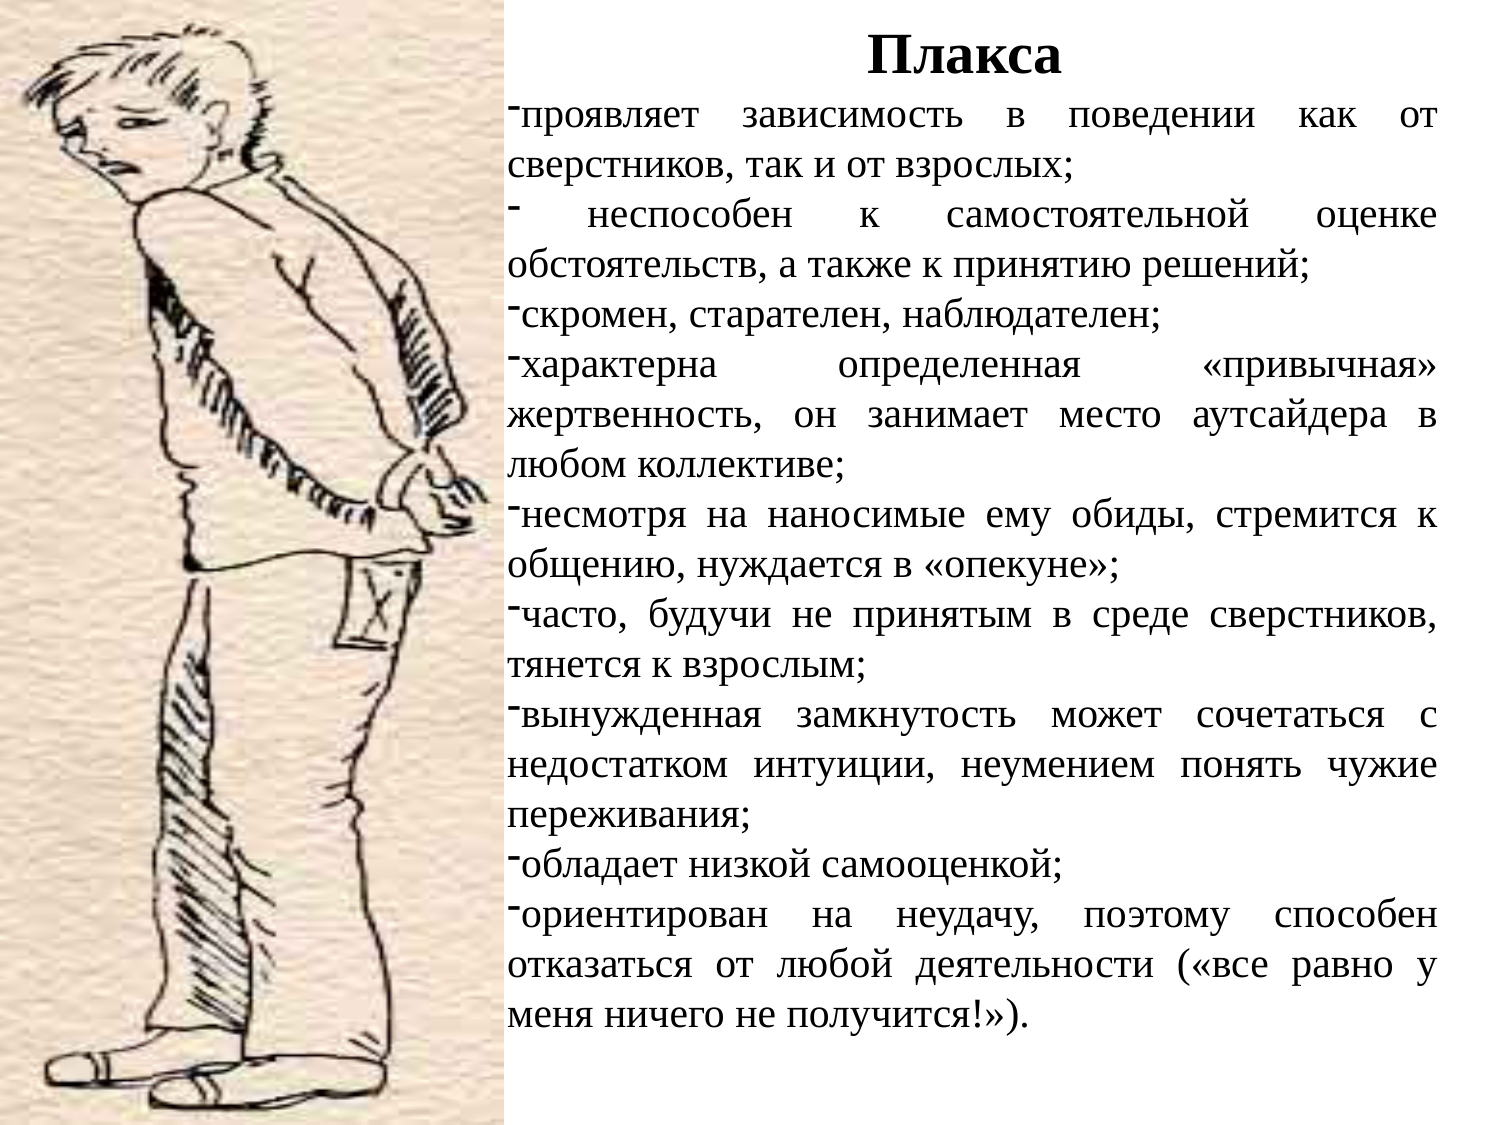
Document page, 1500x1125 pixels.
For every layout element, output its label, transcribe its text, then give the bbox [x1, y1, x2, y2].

text_box Плакса проявляет зависимость в поведении как от сверстников, так и от взрослых; неспособен к самостоятельной оценке обстоятельств, а также к принятию решений; скромен, старателен, наблюдателен; характерна определенная «привычная» жертвенность, он занимает место аутсайдера в любом коллективе; несмотря на наносимые ему обиды, стремится к общению, нуждается в «опекуне»; часто, будучи не принятым в среде сверстников, тянется к взрослым; вынужденная замкнутость может сочетаться с недостатком интуиции, неумением понять чужие переживания; обладает низкой самооценкой; ориентирован на неудачу, поэтому способен отказаться от любой деятельности («все равно у меня ничего не получится!»). [511, 7, 1453, 1125]
picture [0, 0, 505, 1125]
text_box [508, 0, 1500, 75]
